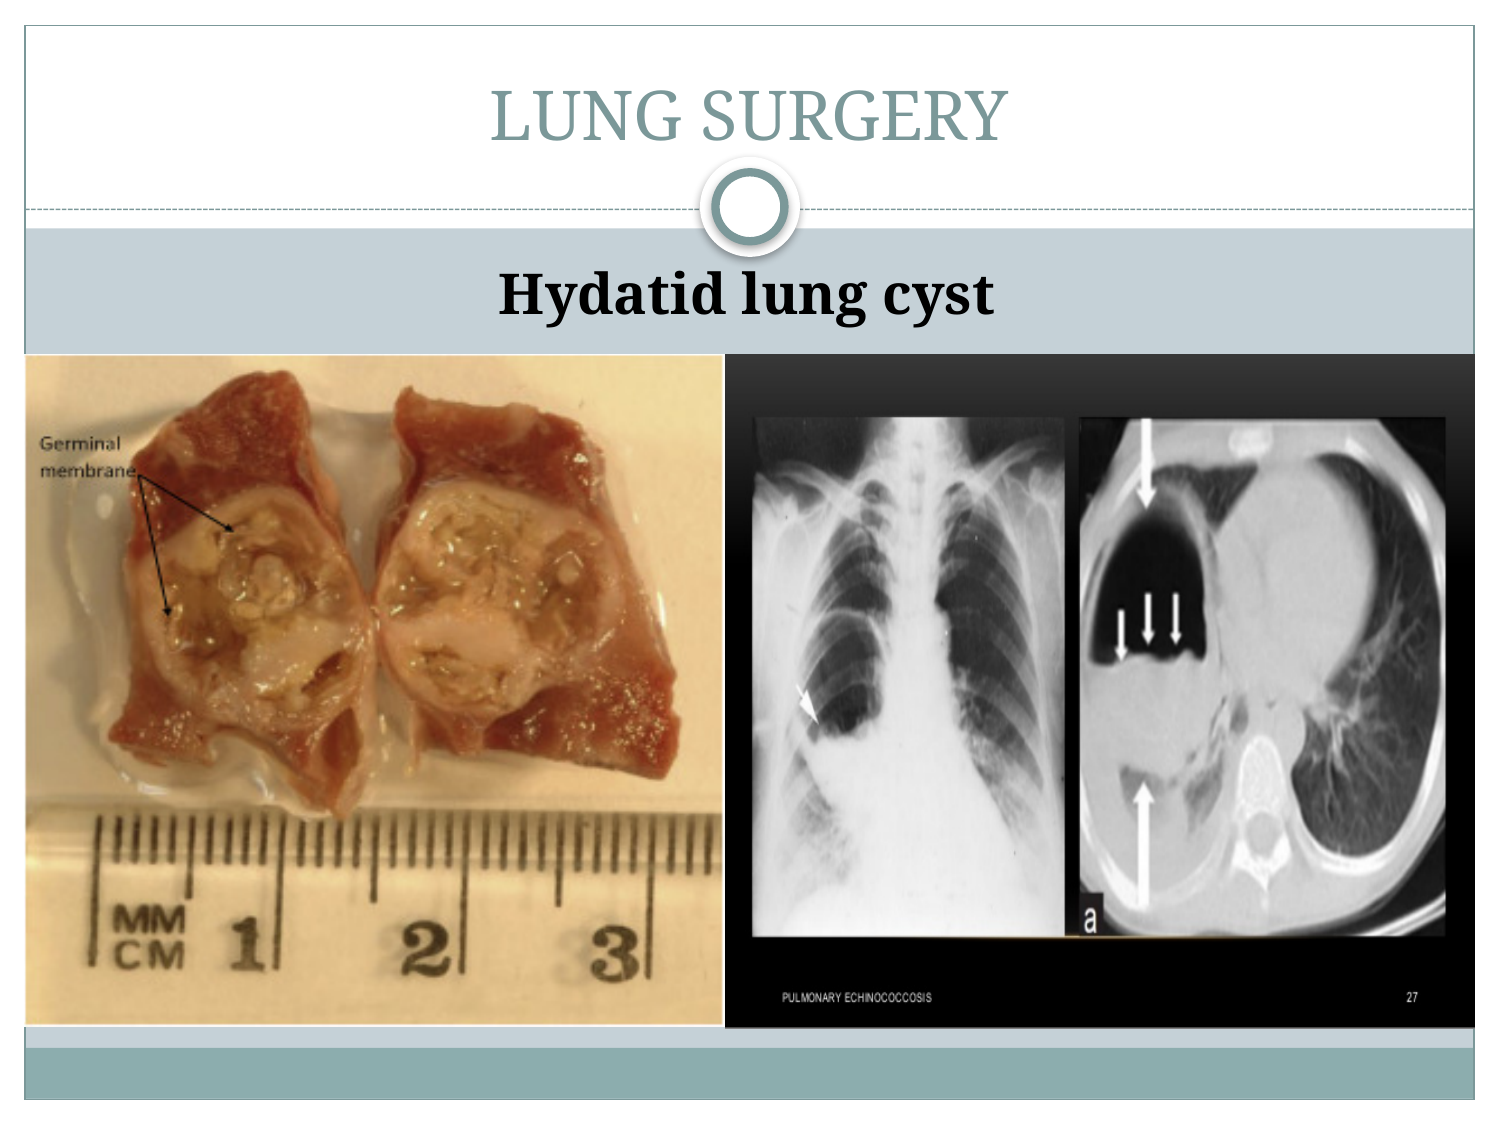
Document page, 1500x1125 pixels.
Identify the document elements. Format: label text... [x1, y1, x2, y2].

picture [24, 353, 1476, 1030]
list Hydatid lung cyst [49, 250, 1445, 352]
title LUNG SURGERY [49, 37, 1450, 162]
